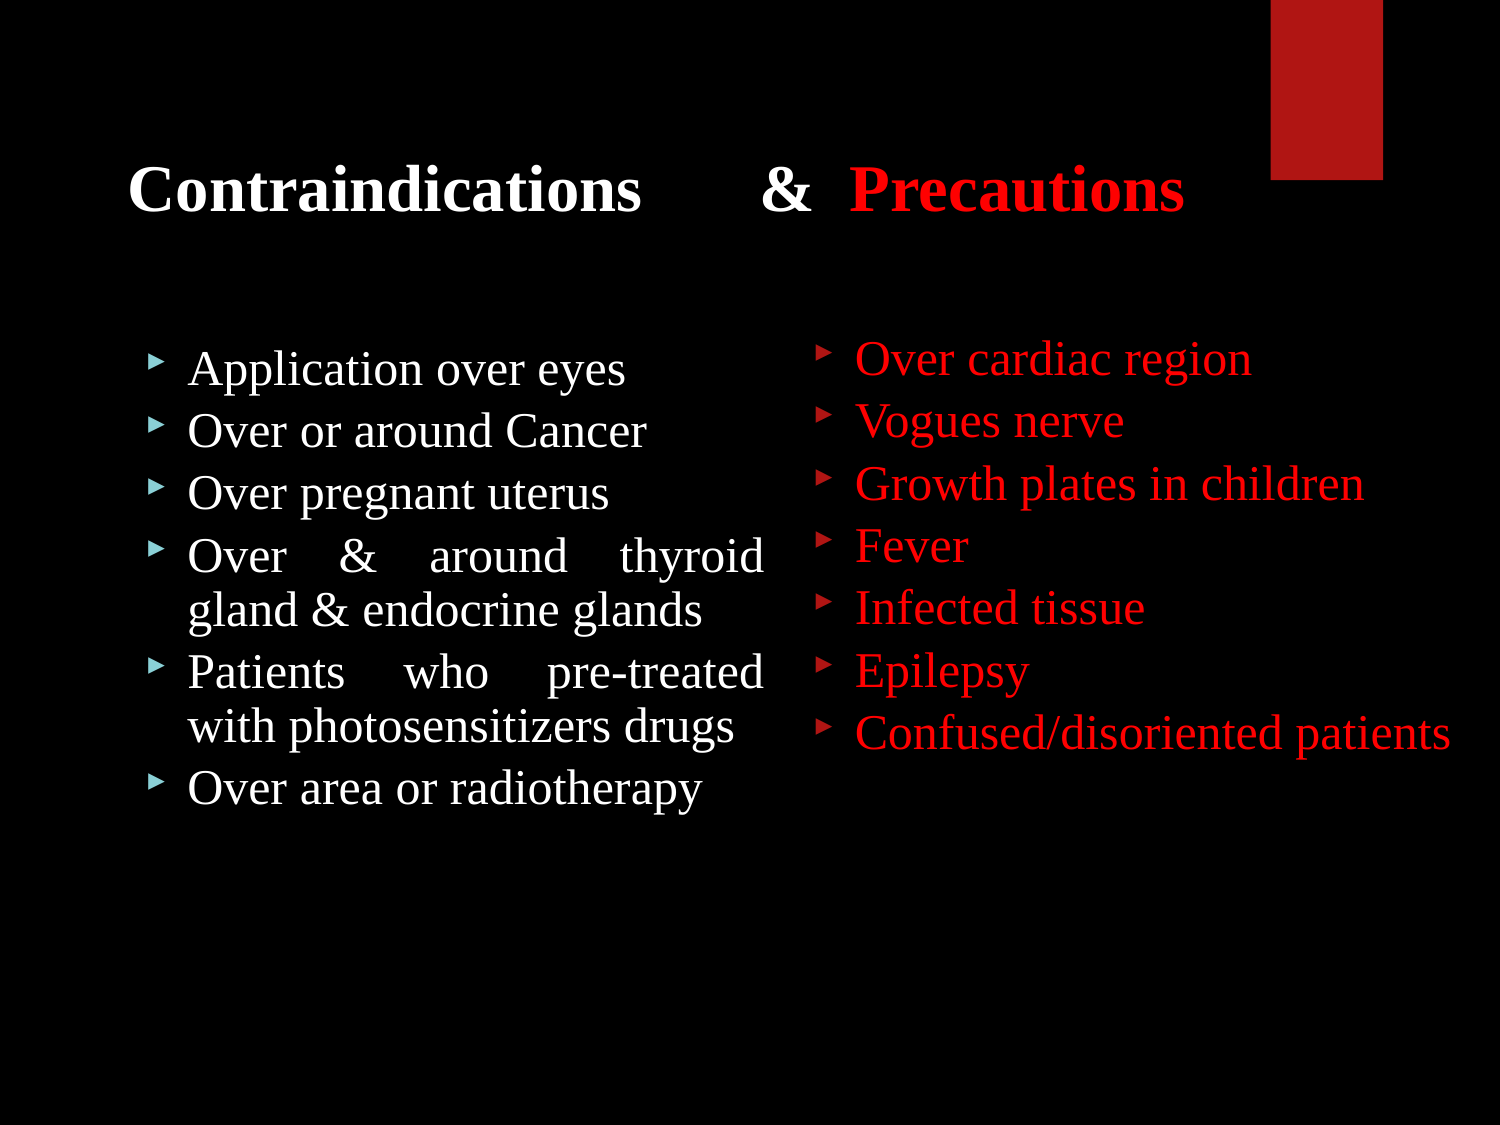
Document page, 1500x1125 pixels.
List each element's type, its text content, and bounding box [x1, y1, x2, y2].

text_box Over cardiac region Vogues nerve Growth plates in children Fever Infected tissue Epilepsy Confused/disoriented patients [779, 324, 1475, 850]
list Application over eyes Over or around Cancer Over pregnant uterus Over & around thyroid gland & endocrine glands Patients who pre-treated with photosensitizers drugs Over area or radiotherapy [112, 334, 779, 822]
title Contraindications & Precautions [112, 137, 1438, 225]
